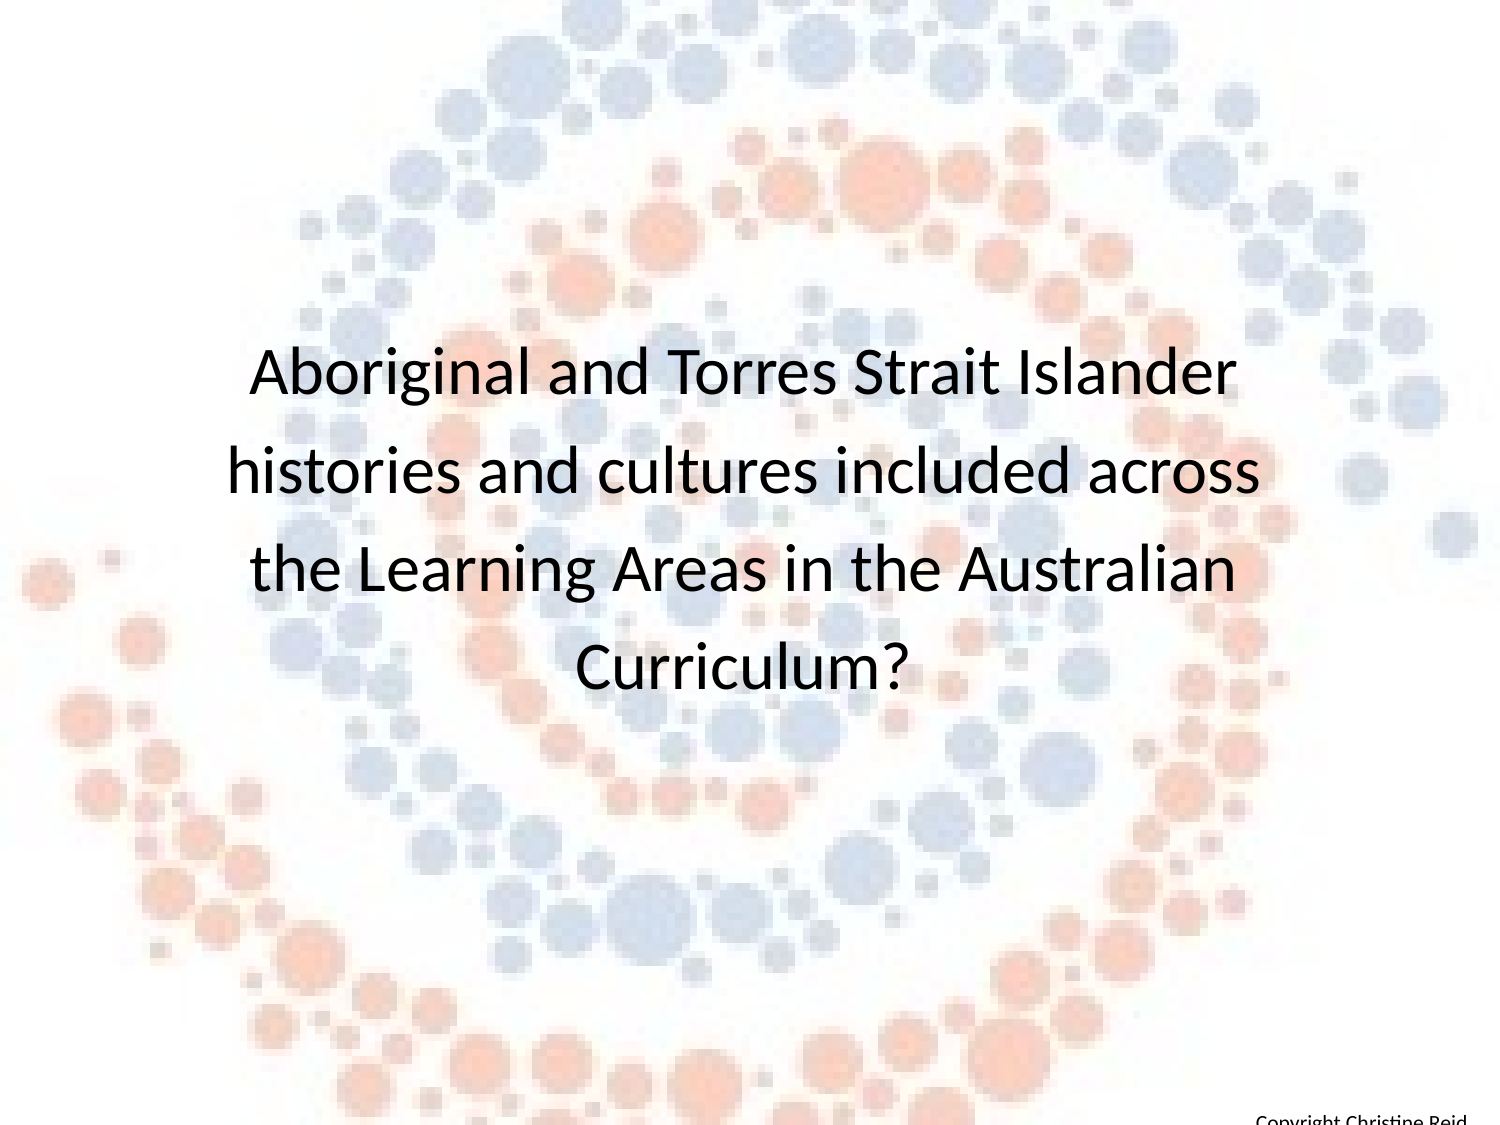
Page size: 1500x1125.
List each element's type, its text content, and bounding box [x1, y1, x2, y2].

text_box Copyright Christine Reid [1240, 1076, 1483, 1125]
list Aboriginal and Torres Strait Islander histories and cultures included across the Learning Areas in the Australian Curriculum? [171, 302, 1317, 717]
